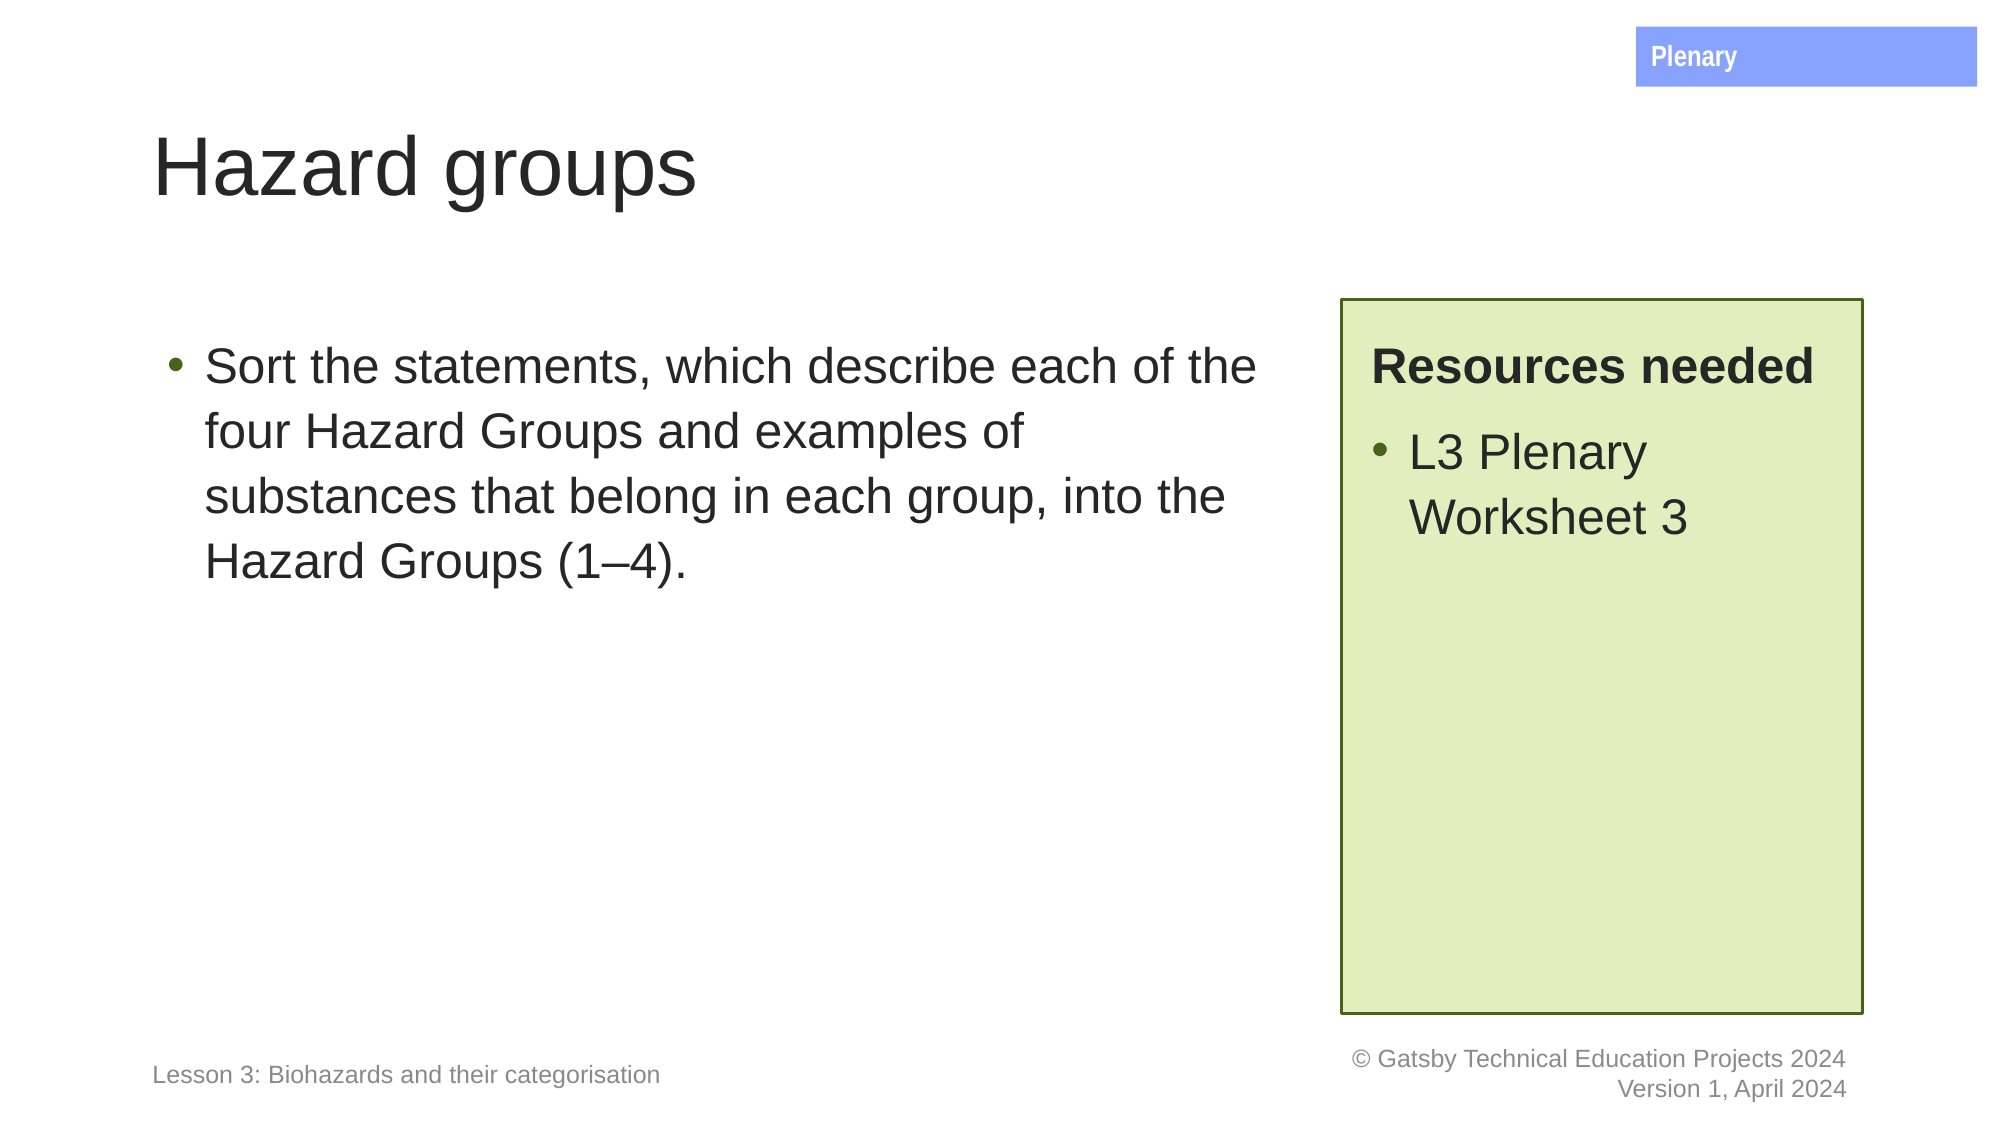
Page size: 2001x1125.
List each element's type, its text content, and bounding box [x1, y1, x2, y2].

list Sort the statements, which describe each of the four Hazard Groups and examples of substances that belong in each group, into the Hazard Groups (1–4). [137, 299, 1300, 1014]
list Lesson 3: Biohazards and their categorisation [137, 1042, 829, 1103]
list Resources needed L3 Plenary Worksheet 3 [1340, 298, 1864, 1015]
title Hazard groups [137, 59, 1863, 278]
list Plenary [1636, 26, 1978, 87]
